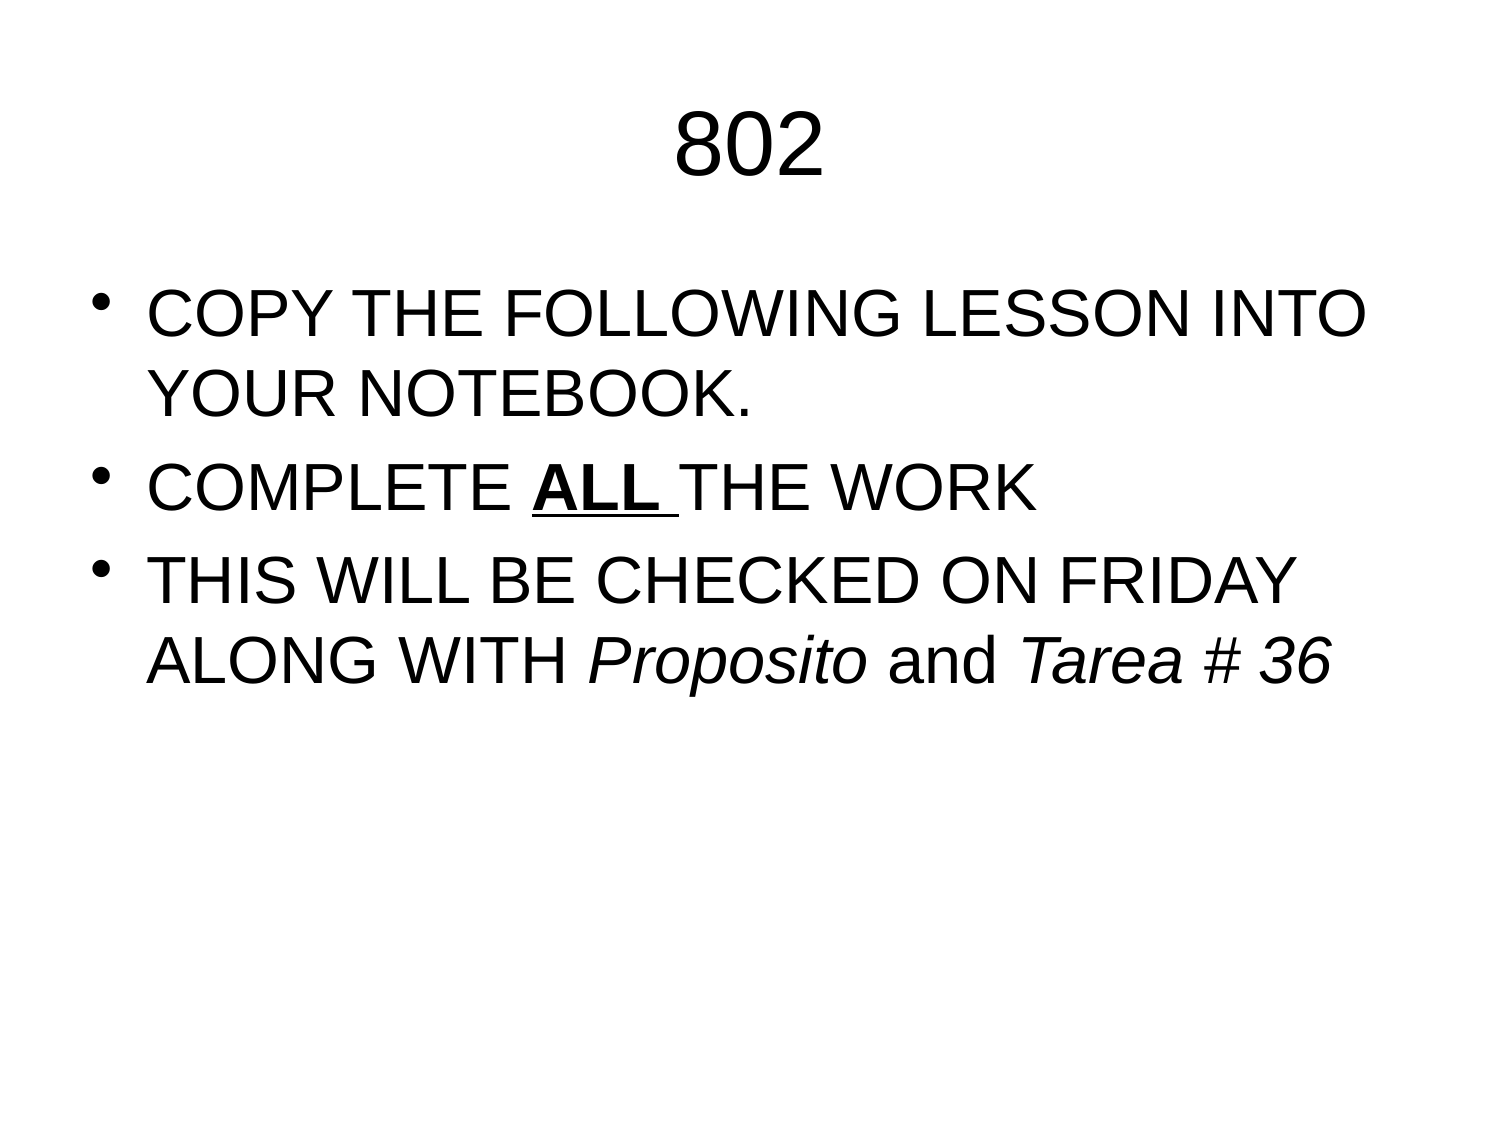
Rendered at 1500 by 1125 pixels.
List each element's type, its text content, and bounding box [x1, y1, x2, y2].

title 802 [75, 45, 1425, 233]
list COPY THE FOLLOWING LESSON INTO YOUR NOTEBOOK. COMPLETE ALL THE WORK THIS WILL BE CHECKED ON FRIDAY ALONG WITH Proposito and Tarea # 36 [75, 262, 1425, 1005]
